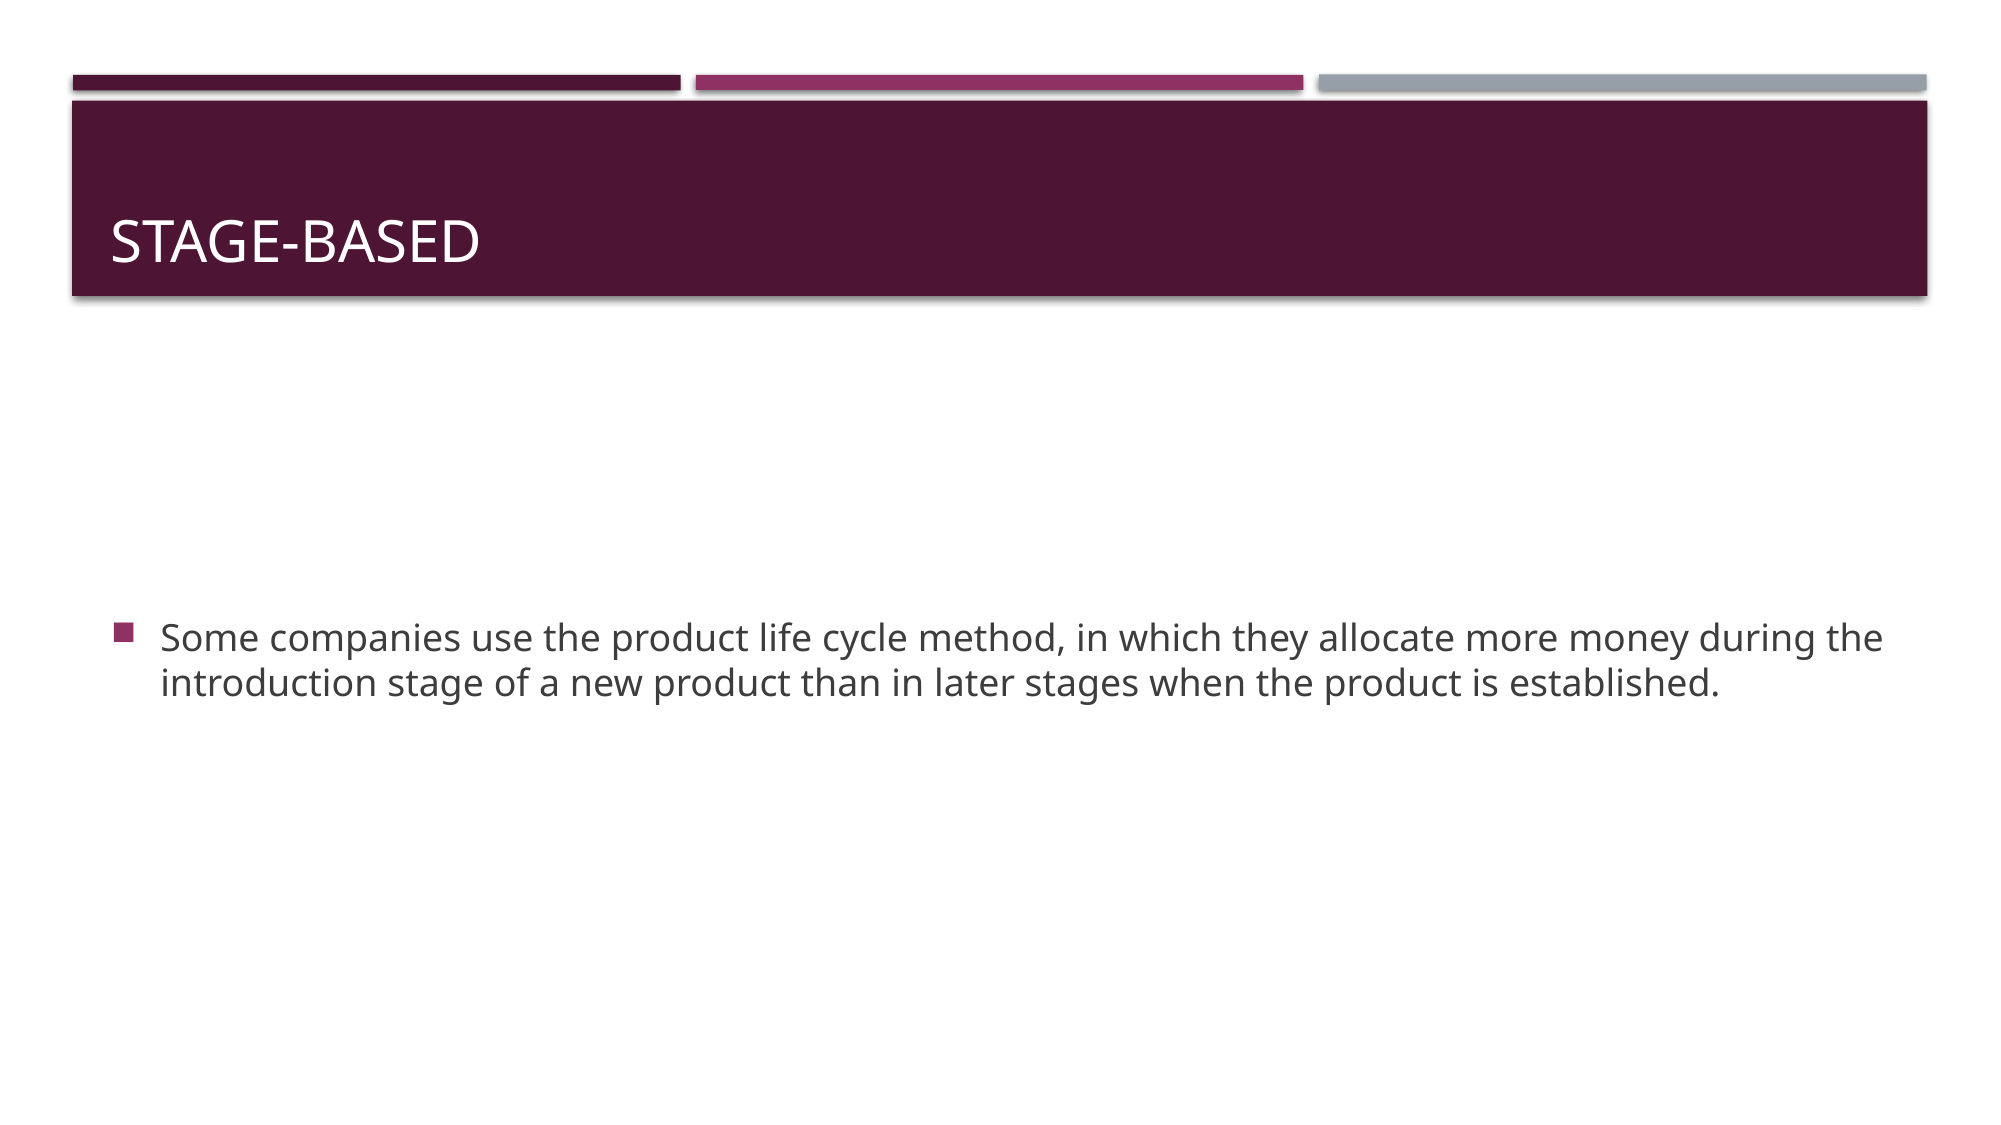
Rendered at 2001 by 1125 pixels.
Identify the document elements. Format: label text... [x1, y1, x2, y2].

list Some companies use the product life cycle method, in which they allocate more money during the introduction stage of a new product than in later stages when the product is established. [95, 357, 1905, 962]
title Stage-based [95, 115, 1905, 282]
